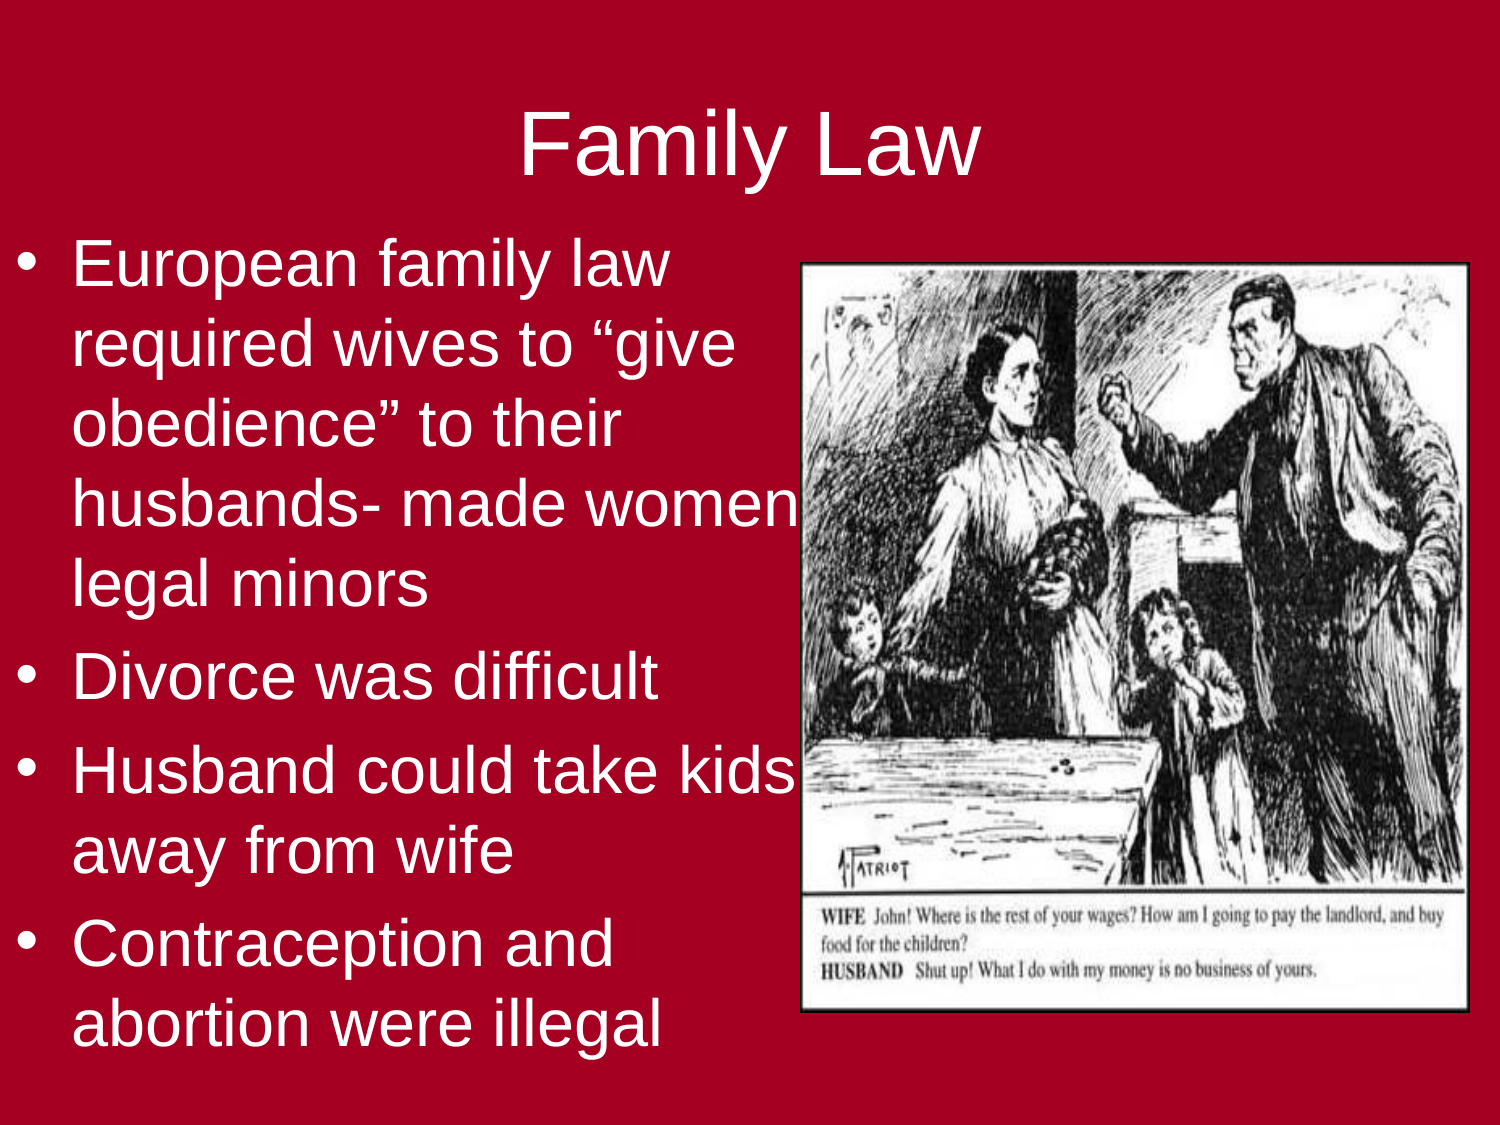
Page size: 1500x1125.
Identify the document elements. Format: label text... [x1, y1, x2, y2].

title Family Law [75, 45, 1425, 233]
list European family law required wives to “give obedience” to their husbands- made women legal minors Divorce was difficult Husband could take kids away from wife Contraception and abortion were illegal [0, 212, 850, 955]
picture [799, 262, 1470, 1013]
